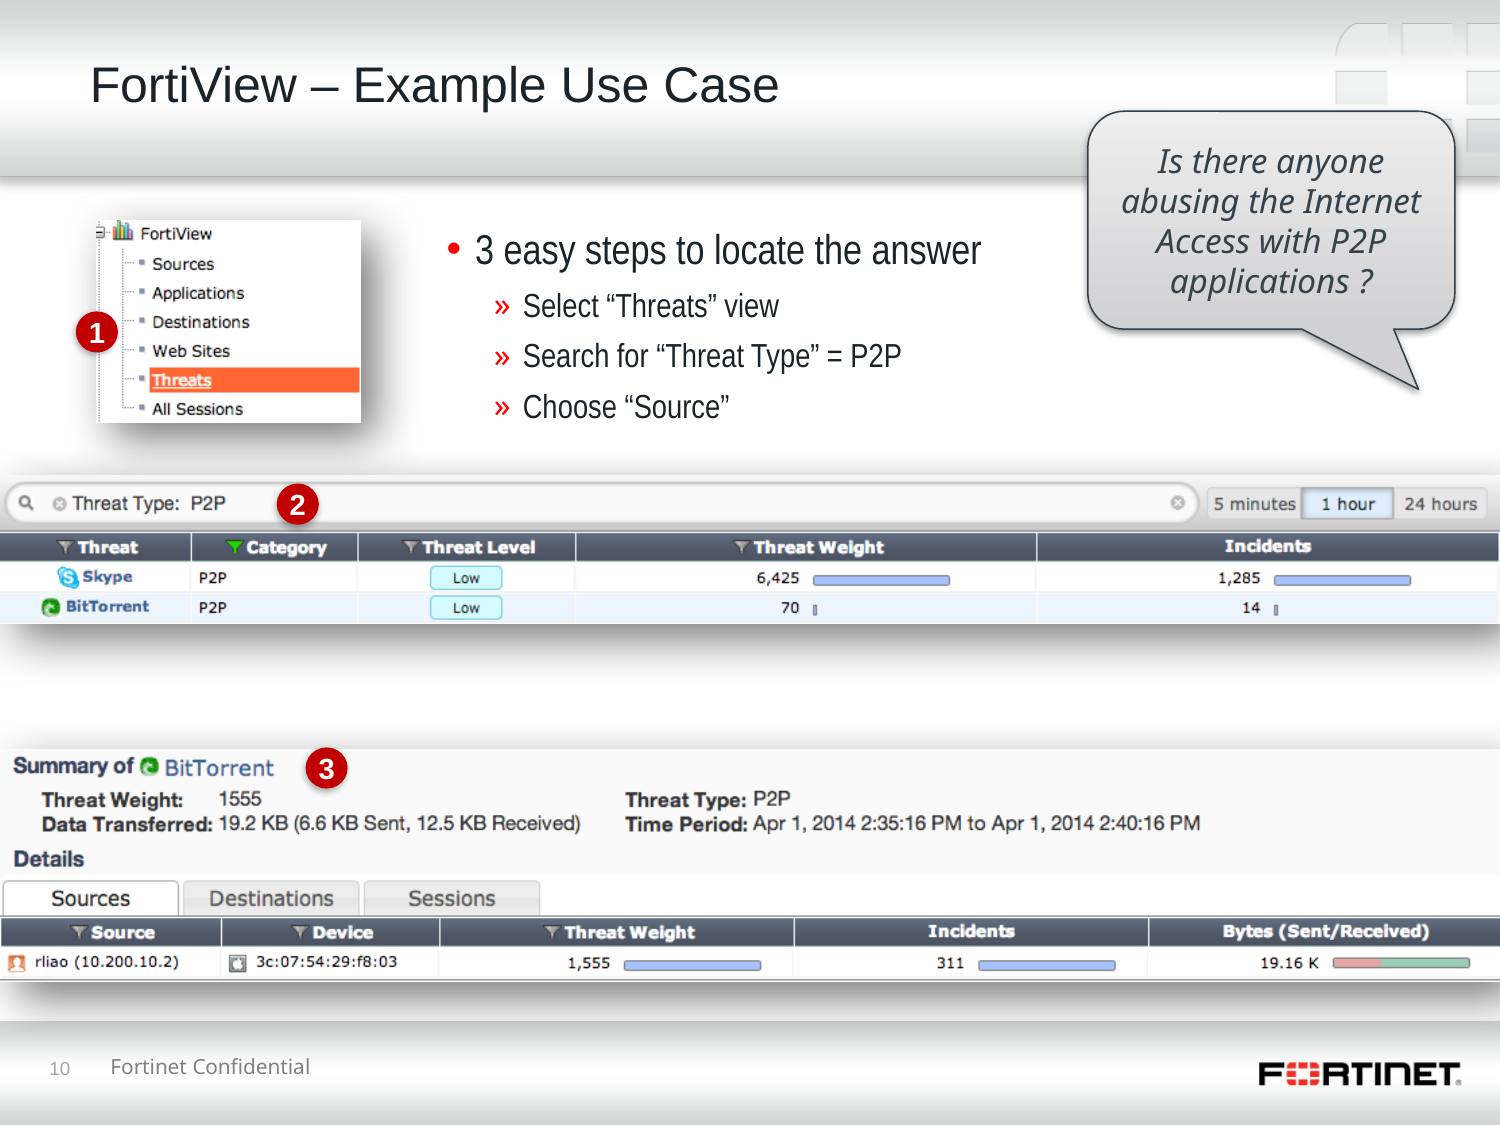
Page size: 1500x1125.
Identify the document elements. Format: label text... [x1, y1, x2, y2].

list 3 easy steps to locate the answer Select “Threats” view Search for “Threat Type” = P2P Choose “Source” [431, 215, 1108, 400]
picture [0, 0, 1500, 1125]
text_box 1 [75, 311, 90, 353]
text_box Is there anyone abusing the Internet Access with P2P applications ? [1087, 110, 1456, 391]
title FortiView – Example Use Case [75, 45, 1425, 138]
